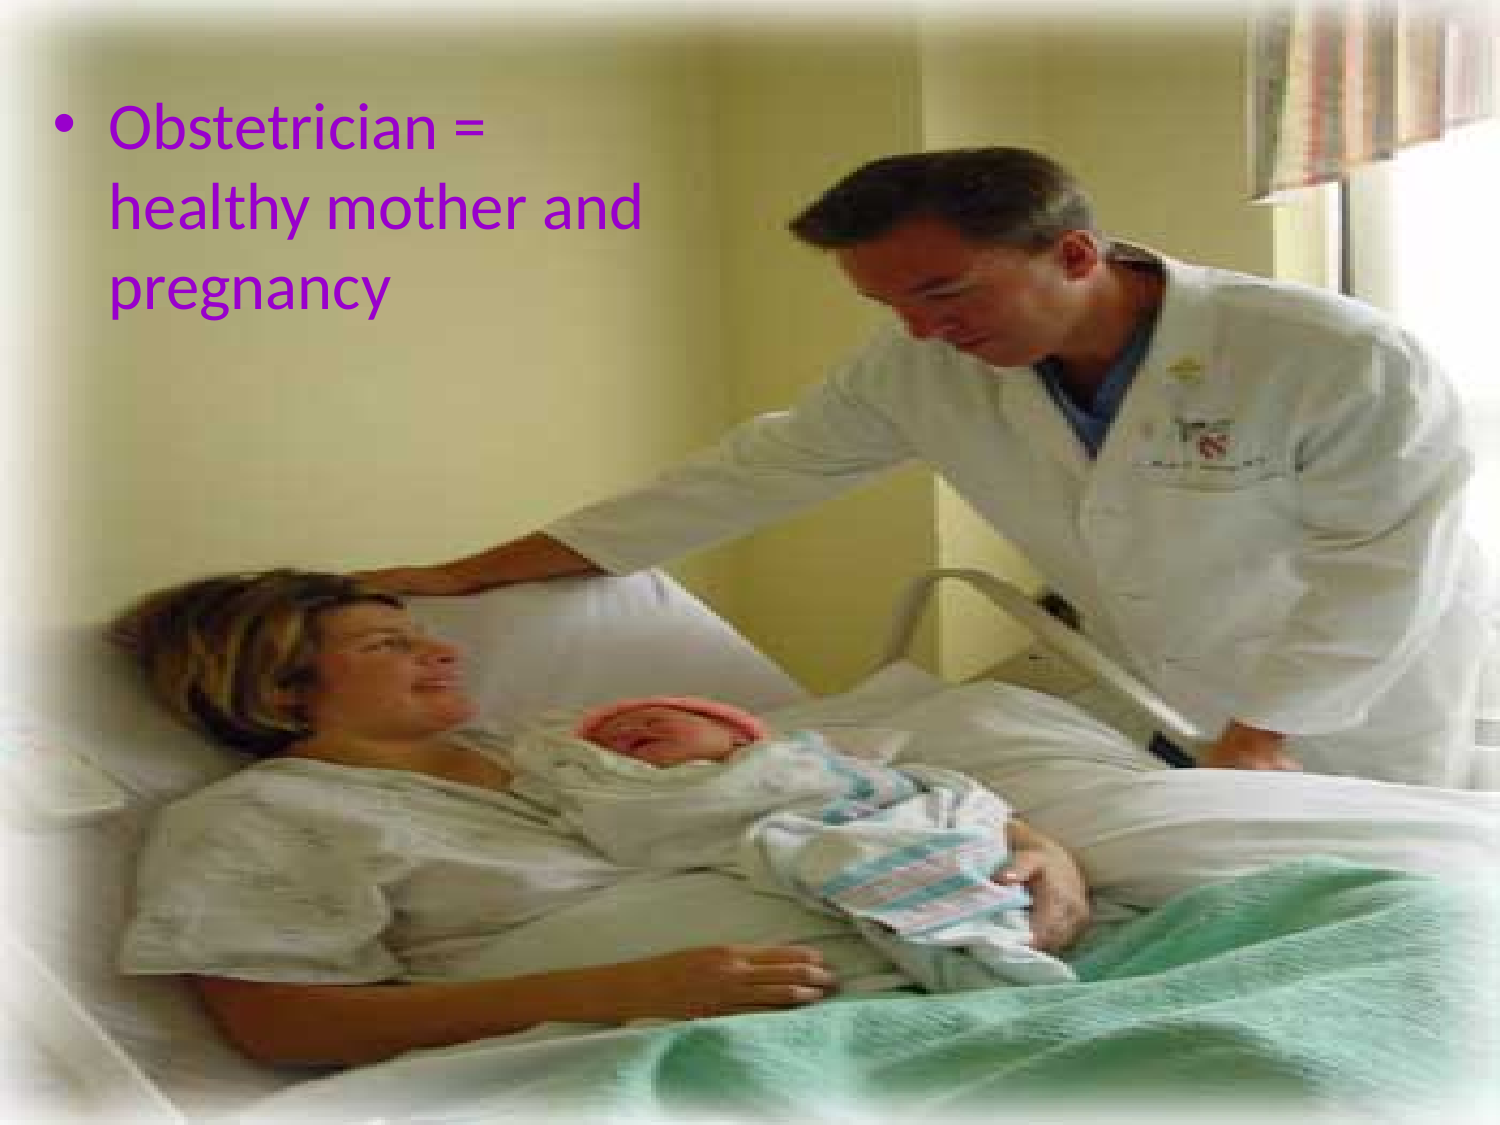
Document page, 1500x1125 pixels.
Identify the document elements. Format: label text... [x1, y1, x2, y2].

picture [0, 0, 1500, 1125]
list Obstetrician = healthy mother and pregnancy [37, 75, 688, 363]
